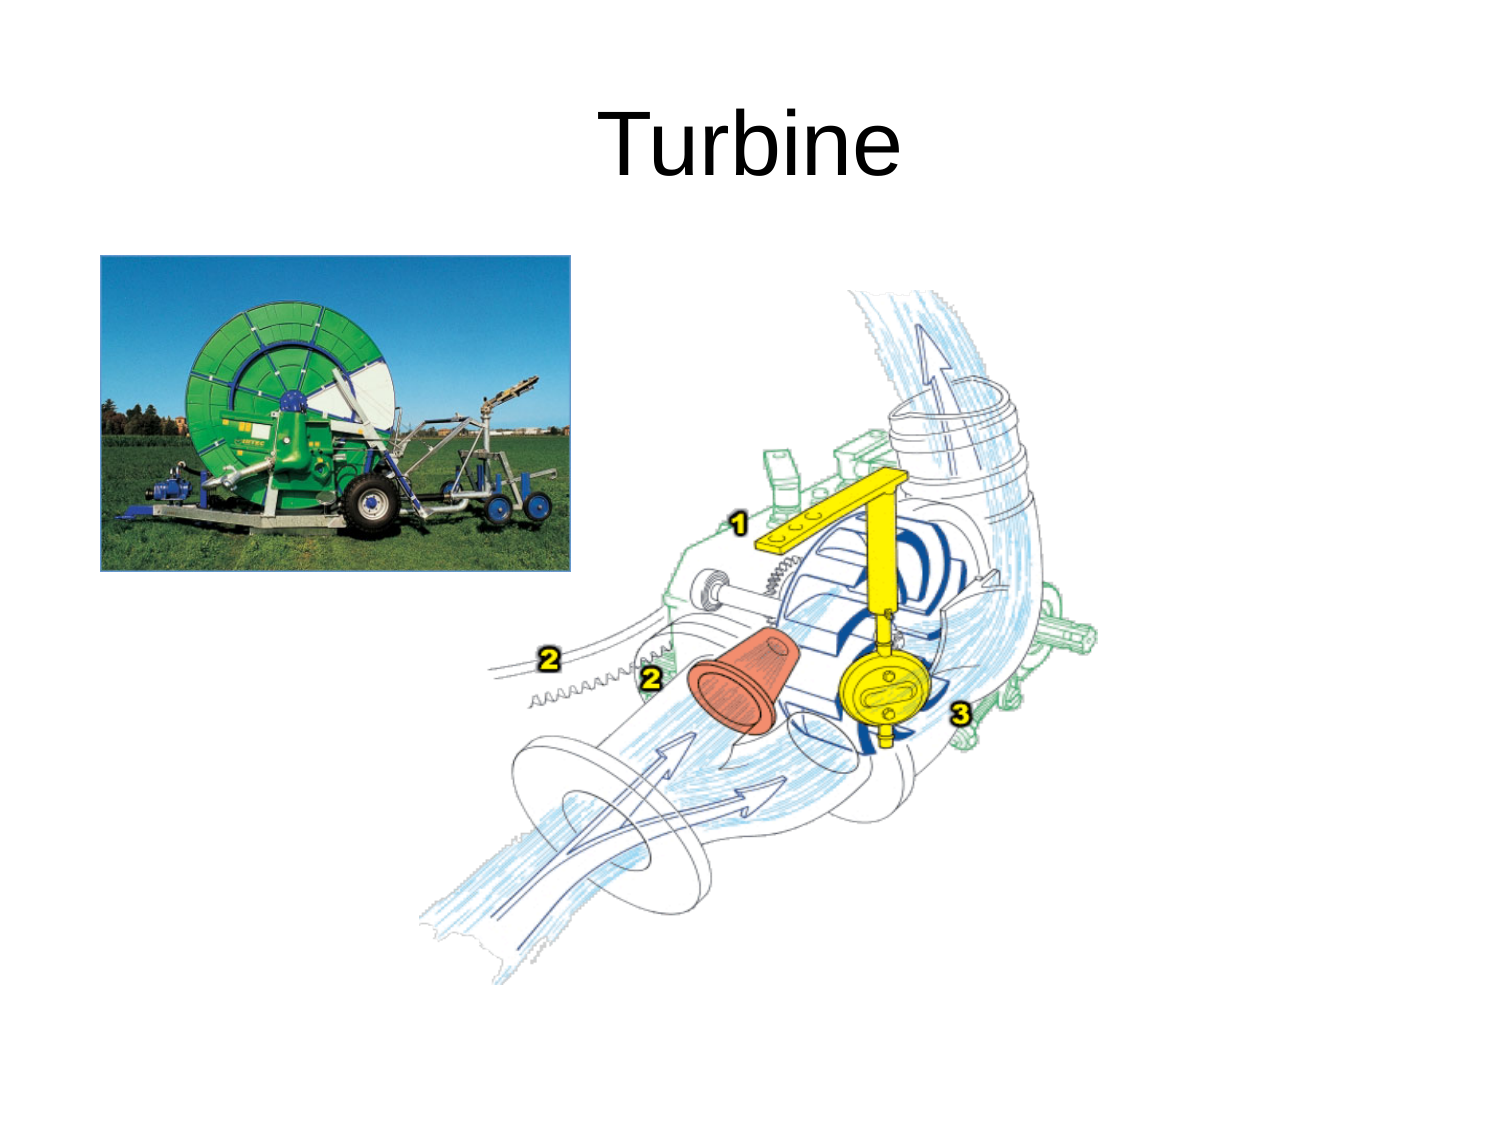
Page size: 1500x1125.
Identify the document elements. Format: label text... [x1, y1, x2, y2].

picture [100, 255, 1098, 985]
title Turbine [74, 44, 1426, 233]
